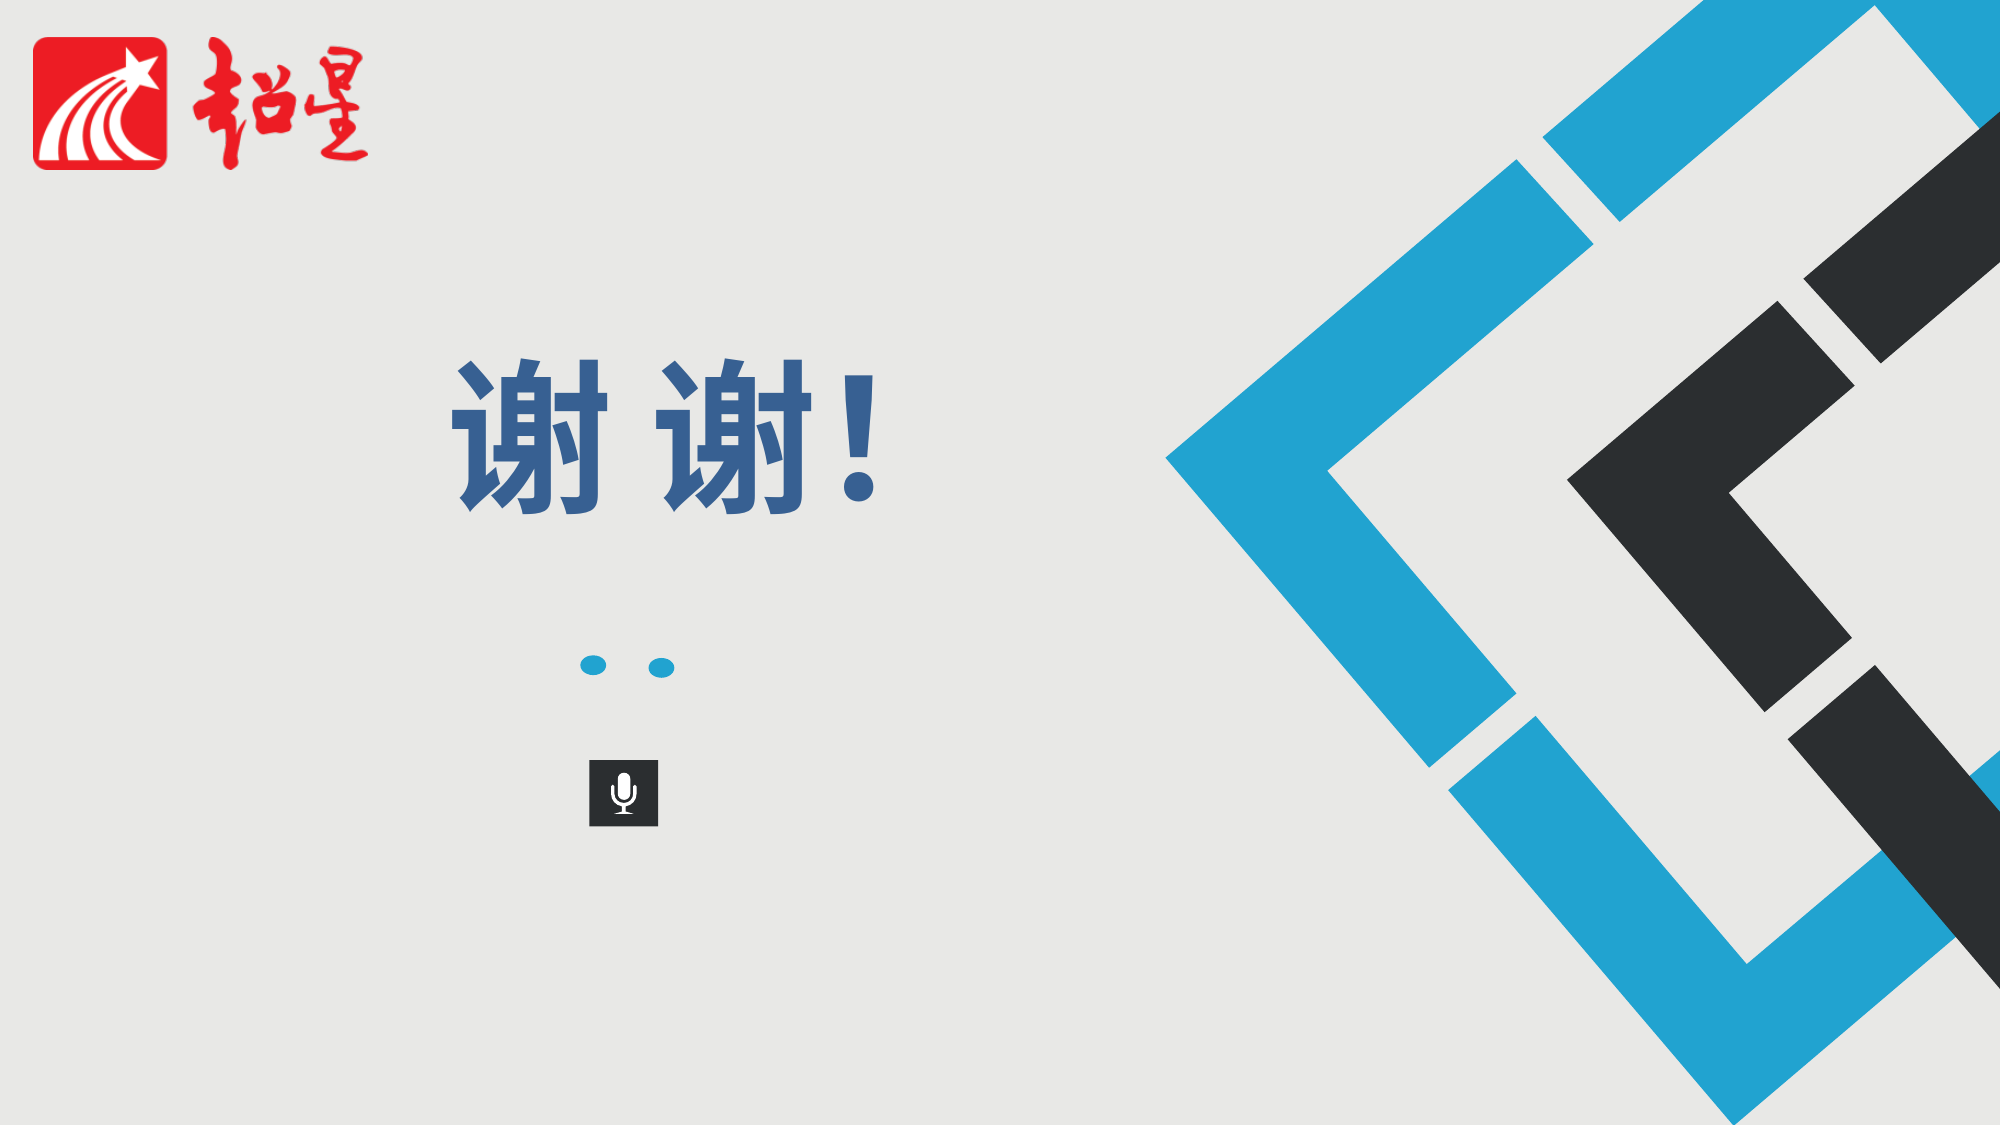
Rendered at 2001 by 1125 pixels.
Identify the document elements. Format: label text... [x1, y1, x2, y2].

text_box [1446, 713, 1955, 1125]
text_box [648, 657, 1045, 678]
text_box [1785, 662, 2000, 991]
text_box [1540, 0, 2000, 225]
picture [33, 36, 368, 170]
text_box 谢 谢！ [431, 326, 1072, 542]
text_box [1970, 748, 2000, 807]
text_box [1801, 109, 2000, 366]
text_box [589, 759, 659, 827]
text_box [1163, 157, 1596, 770]
text_box [1564, 298, 1857, 715]
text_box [210, 655, 607, 676]
